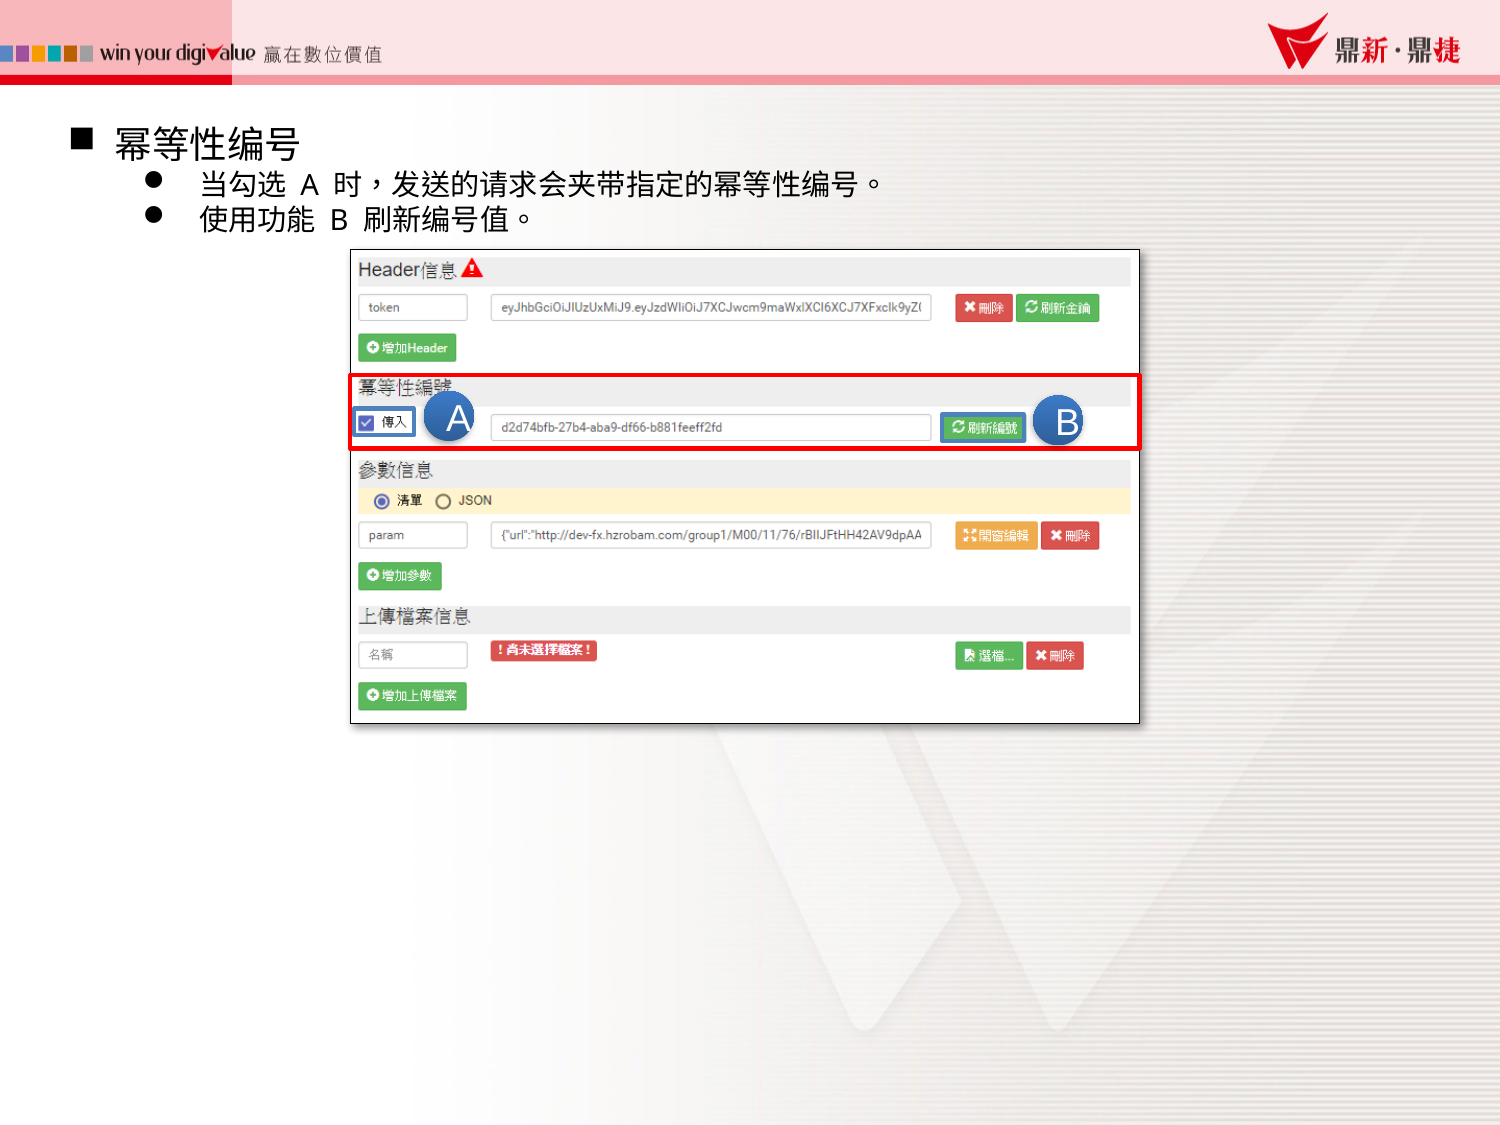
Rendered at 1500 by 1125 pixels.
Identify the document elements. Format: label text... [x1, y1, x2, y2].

text_box 幂等性编号 当勾选 A 时，发送的请求会夹带指定的幂等性编号。 使用功能 B 刷新编号值。 [53, 113, 1437, 811]
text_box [349, 249, 1140, 724]
picture [0, 0, 1500, 1125]
